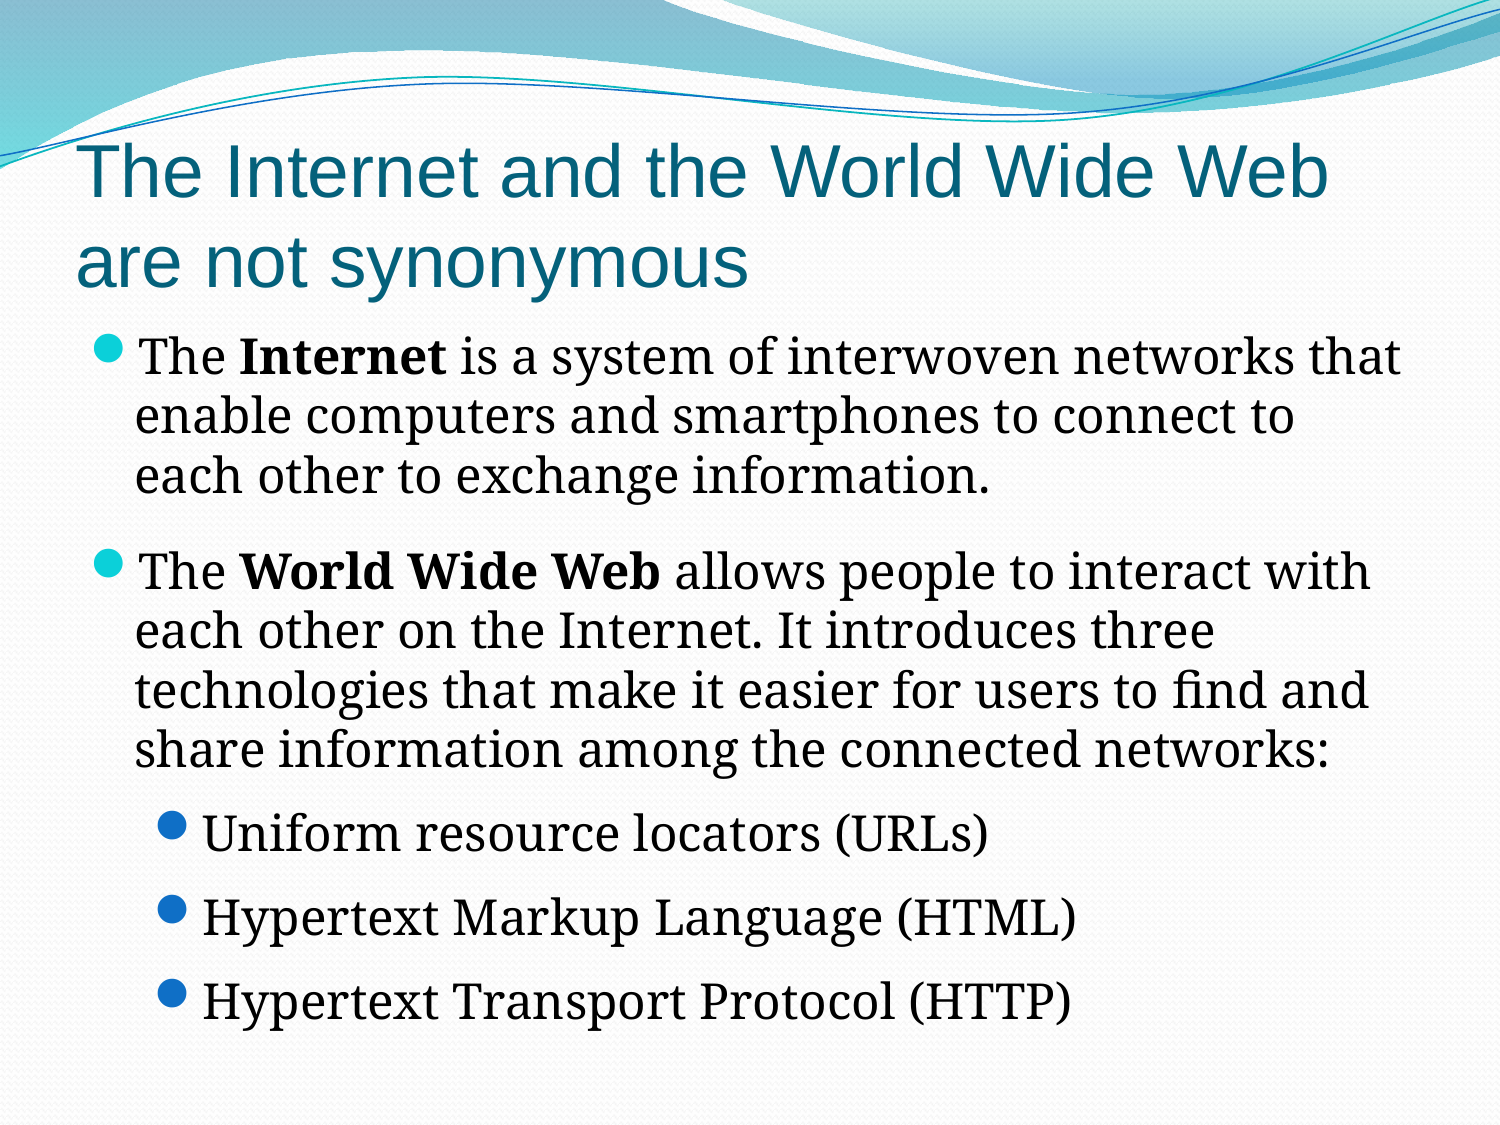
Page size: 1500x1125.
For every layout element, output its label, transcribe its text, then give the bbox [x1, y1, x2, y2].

list The Internet is a system of interwoven networks that enable computers and smartphones to connect to each other to exchange information. The World Wide Web allows people to interact with each other on the Internet. It introduces three technologies that make it easier for users to find and share information among the connected networks: Uniform resource locators (URLs) Hypertext Markup Language (HTML) Hypertext Transport Protocol (HTTP) [75, 317, 1425, 1038]
title The Internet and the World Wide Web are not synonymous [75, 115, 1425, 303]
